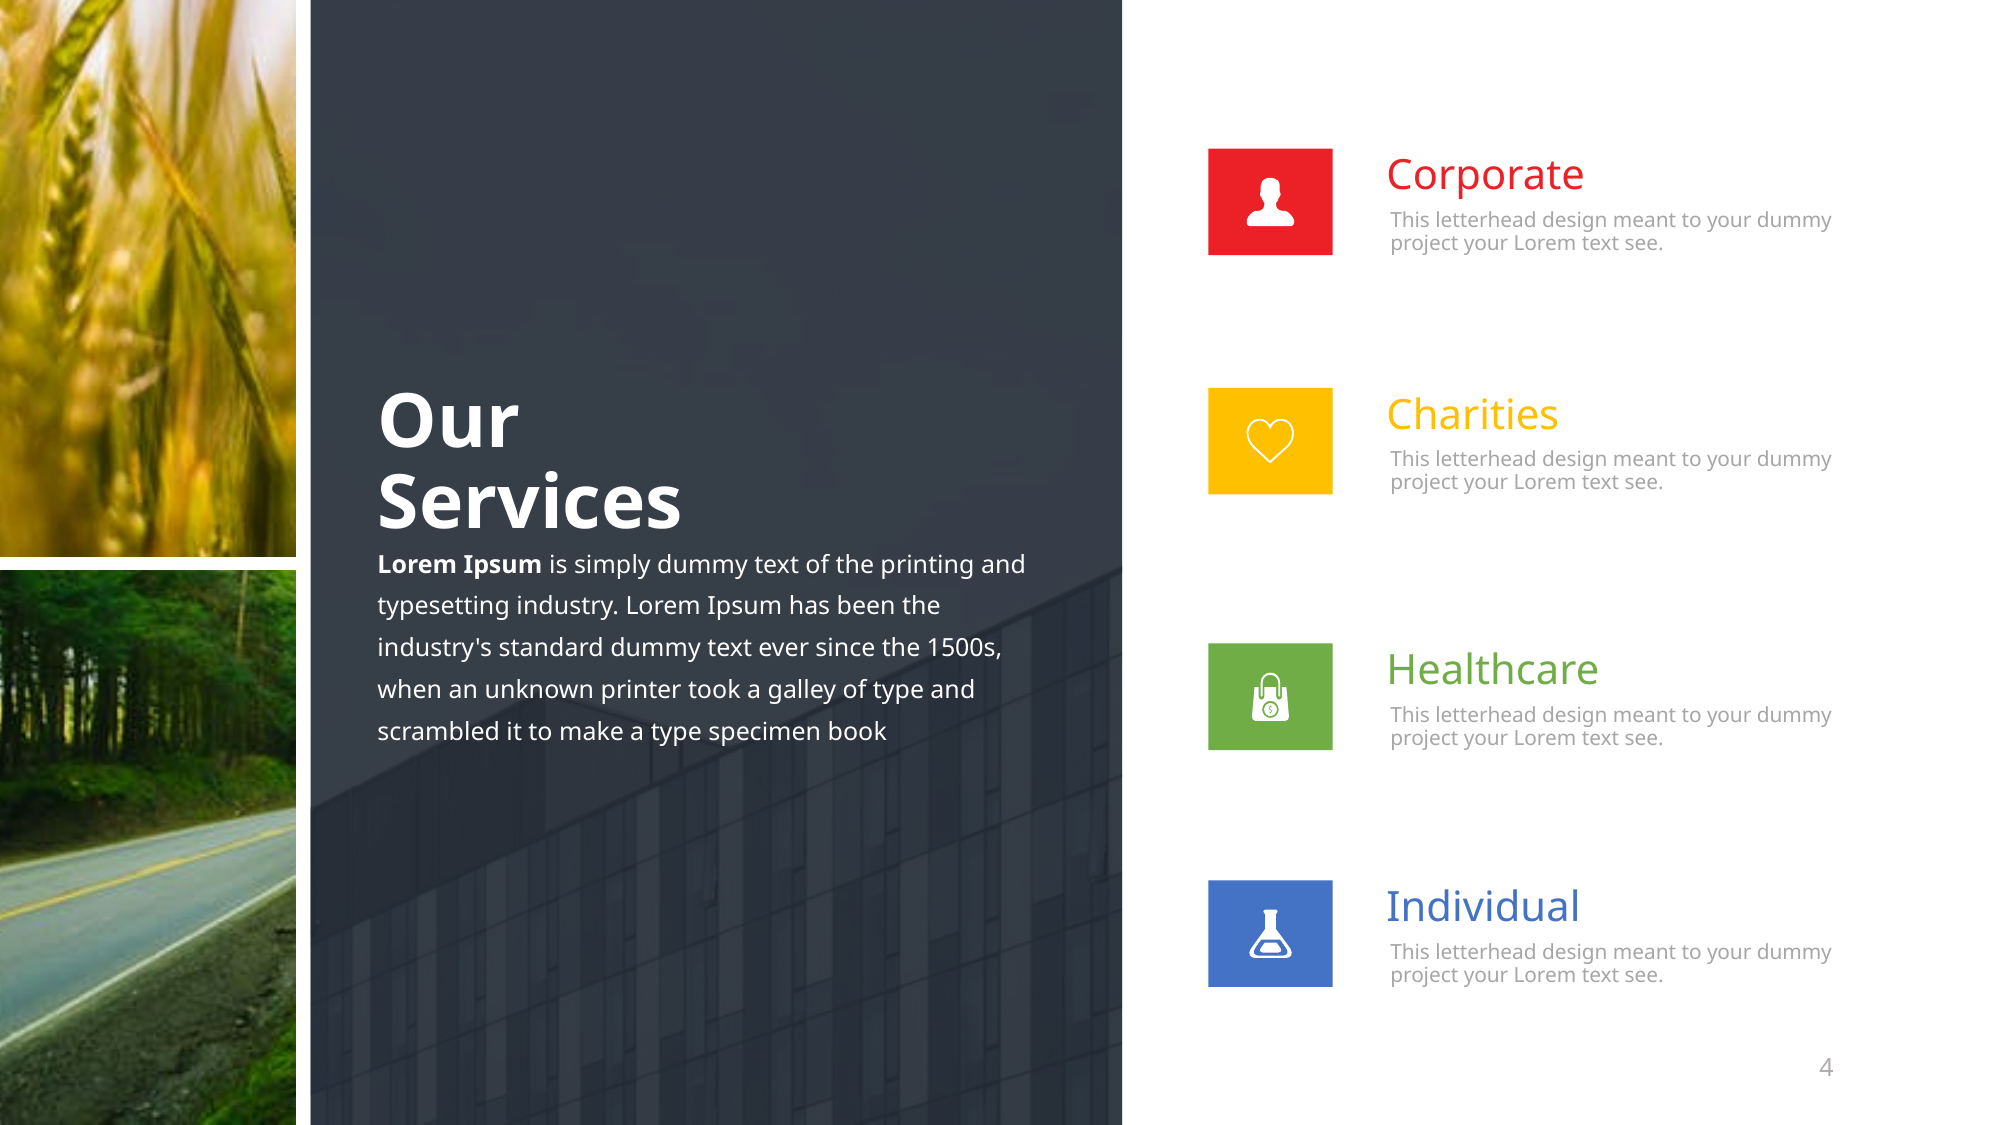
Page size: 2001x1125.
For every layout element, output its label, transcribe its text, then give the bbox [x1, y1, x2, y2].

text_box This letterhead design meant to your dummy project your Lorem text see. [1375, 201, 1891, 262]
text_box This letterhead design meant to your dummy project your Lorem text see. [1375, 440, 1891, 501]
text_box Charities [1371, 380, 1591, 446]
picture [0, 570, 297, 1125]
text_box [1246, 177, 1295, 227]
text_box [1207, 387, 1334, 495]
text_box Healthcare [1371, 635, 1635, 701]
slide_number 4 [1790, 1042, 1863, 1094]
text_box [1207, 642, 1334, 751]
text_box This letterhead design meant to your dummy project your Lorem text see. [1375, 933, 1891, 995]
text_box [1246, 418, 1294, 464]
text_box [1249, 909, 1292, 958]
text_box Corporate [1371, 140, 1614, 206]
text_box This letterhead design meant to your dummy project your Lorem text see. [1375, 696, 1891, 757]
text_box Individual [1371, 872, 1635, 937]
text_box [1251, 672, 1290, 721]
text_box [1207, 147, 1334, 256]
picture [0, 0, 297, 557]
text_box [1207, 879, 1334, 988]
picture [310, 0, 1123, 1125]
